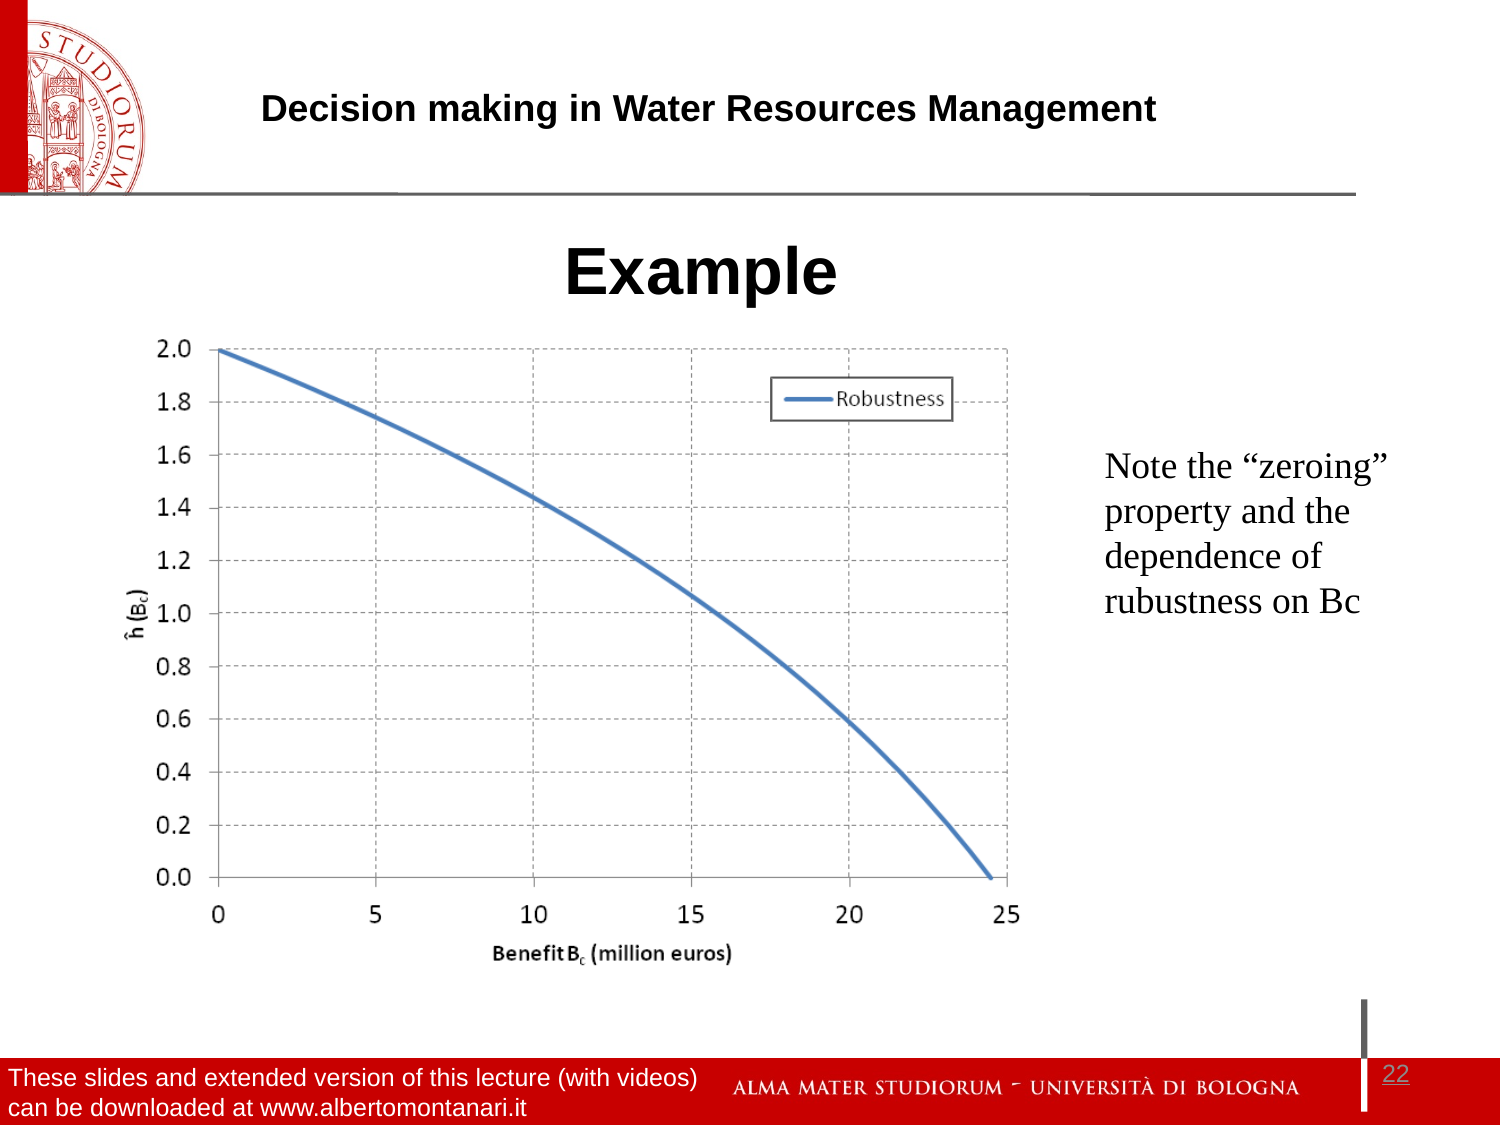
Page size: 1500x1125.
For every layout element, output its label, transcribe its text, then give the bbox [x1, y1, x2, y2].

picture [0, 1058, 1500, 1125]
picture [28, 16, 151, 192]
text_box Example [105, 220, 1298, 316]
text_box Note the “zeroing” property and the dependence of rubustness on Bc [1089, 433, 1407, 629]
slide_number 22 [1074, 1042, 1425, 1103]
picture [113, 327, 1036, 973]
